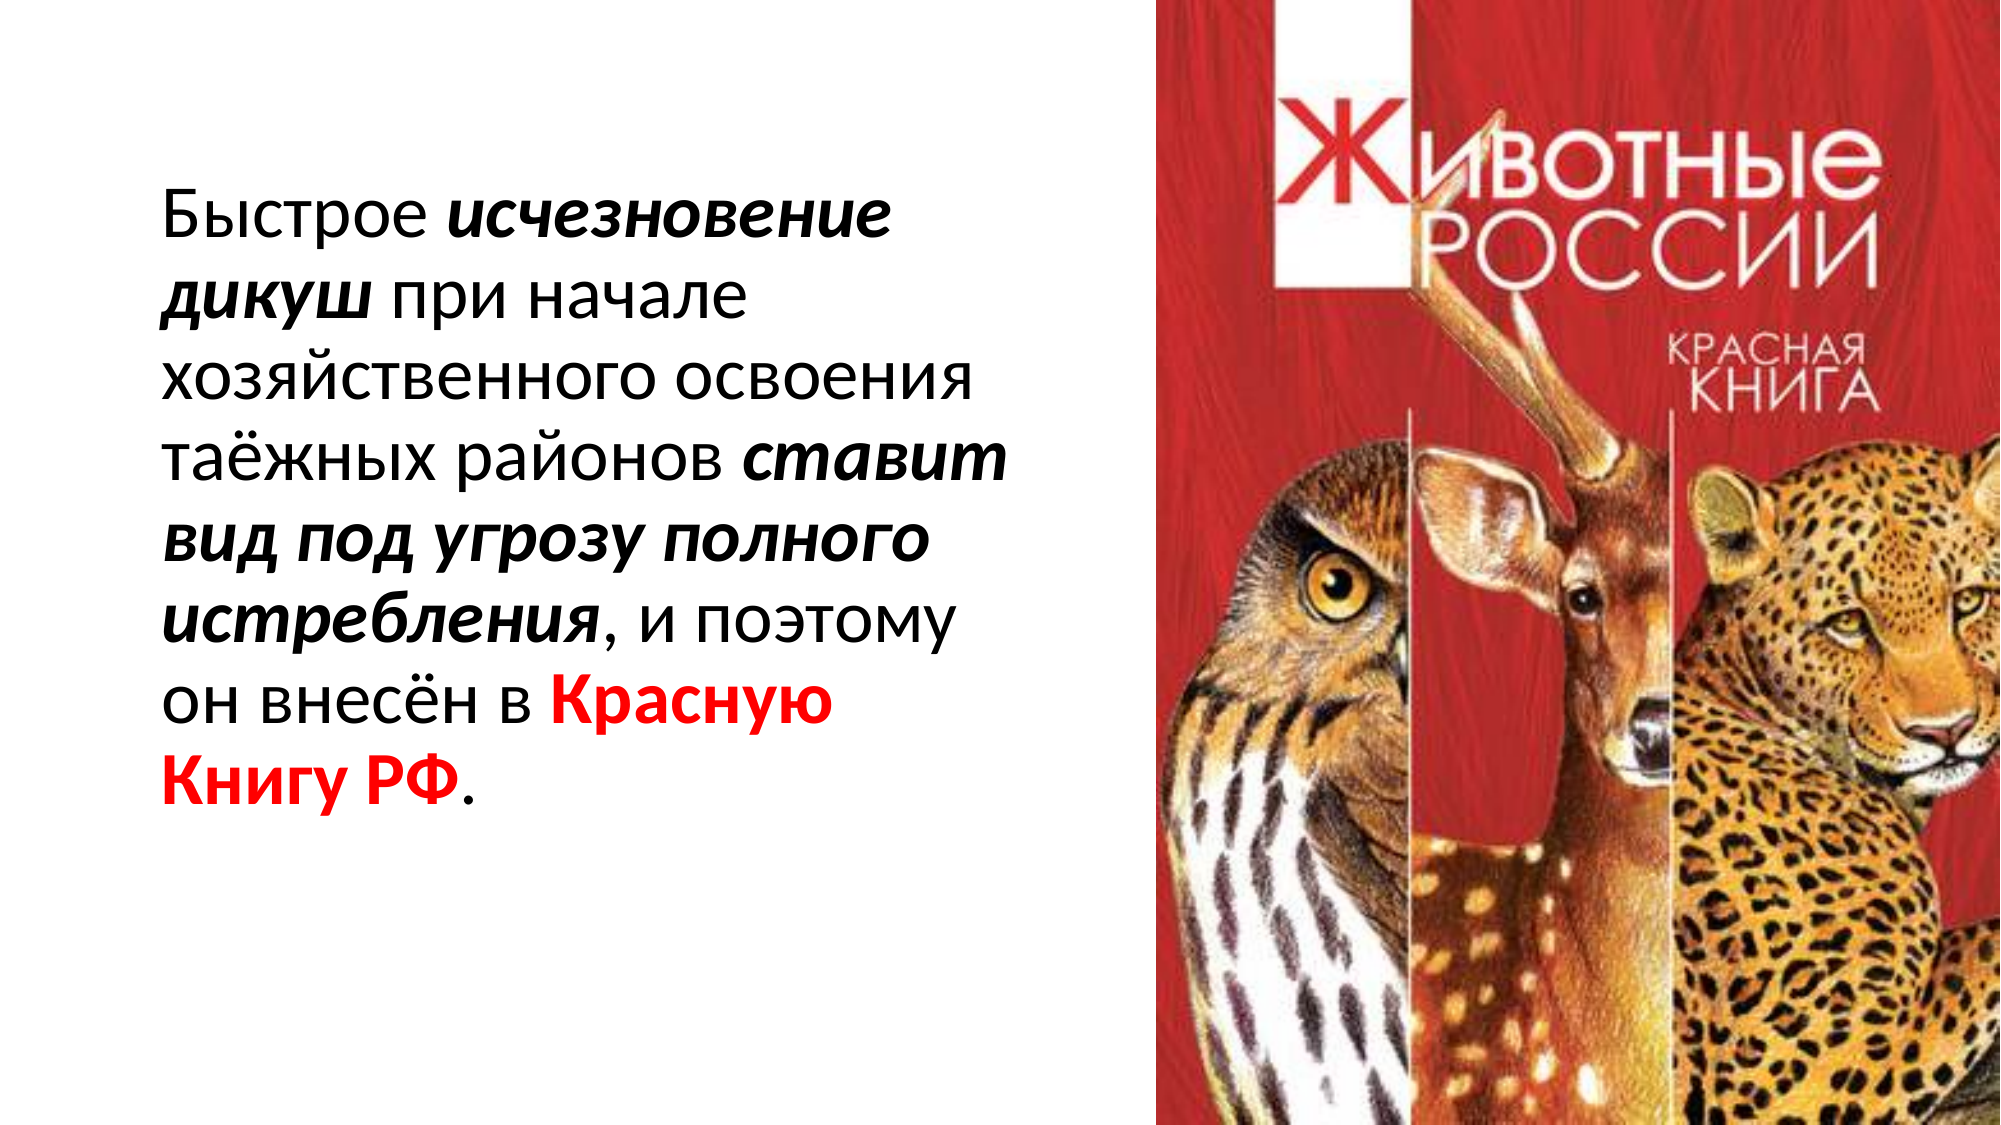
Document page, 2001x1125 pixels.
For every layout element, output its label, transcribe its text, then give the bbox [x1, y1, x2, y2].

picture [1156, 0, 2000, 1125]
list Быстрое исчезновение дикуш при начале хозяйственного освоения таёжных районов ставит вид под угрозу полного истребления, и поэтому он внесён в Красную Книгу РФ. [146, 165, 1032, 1059]
